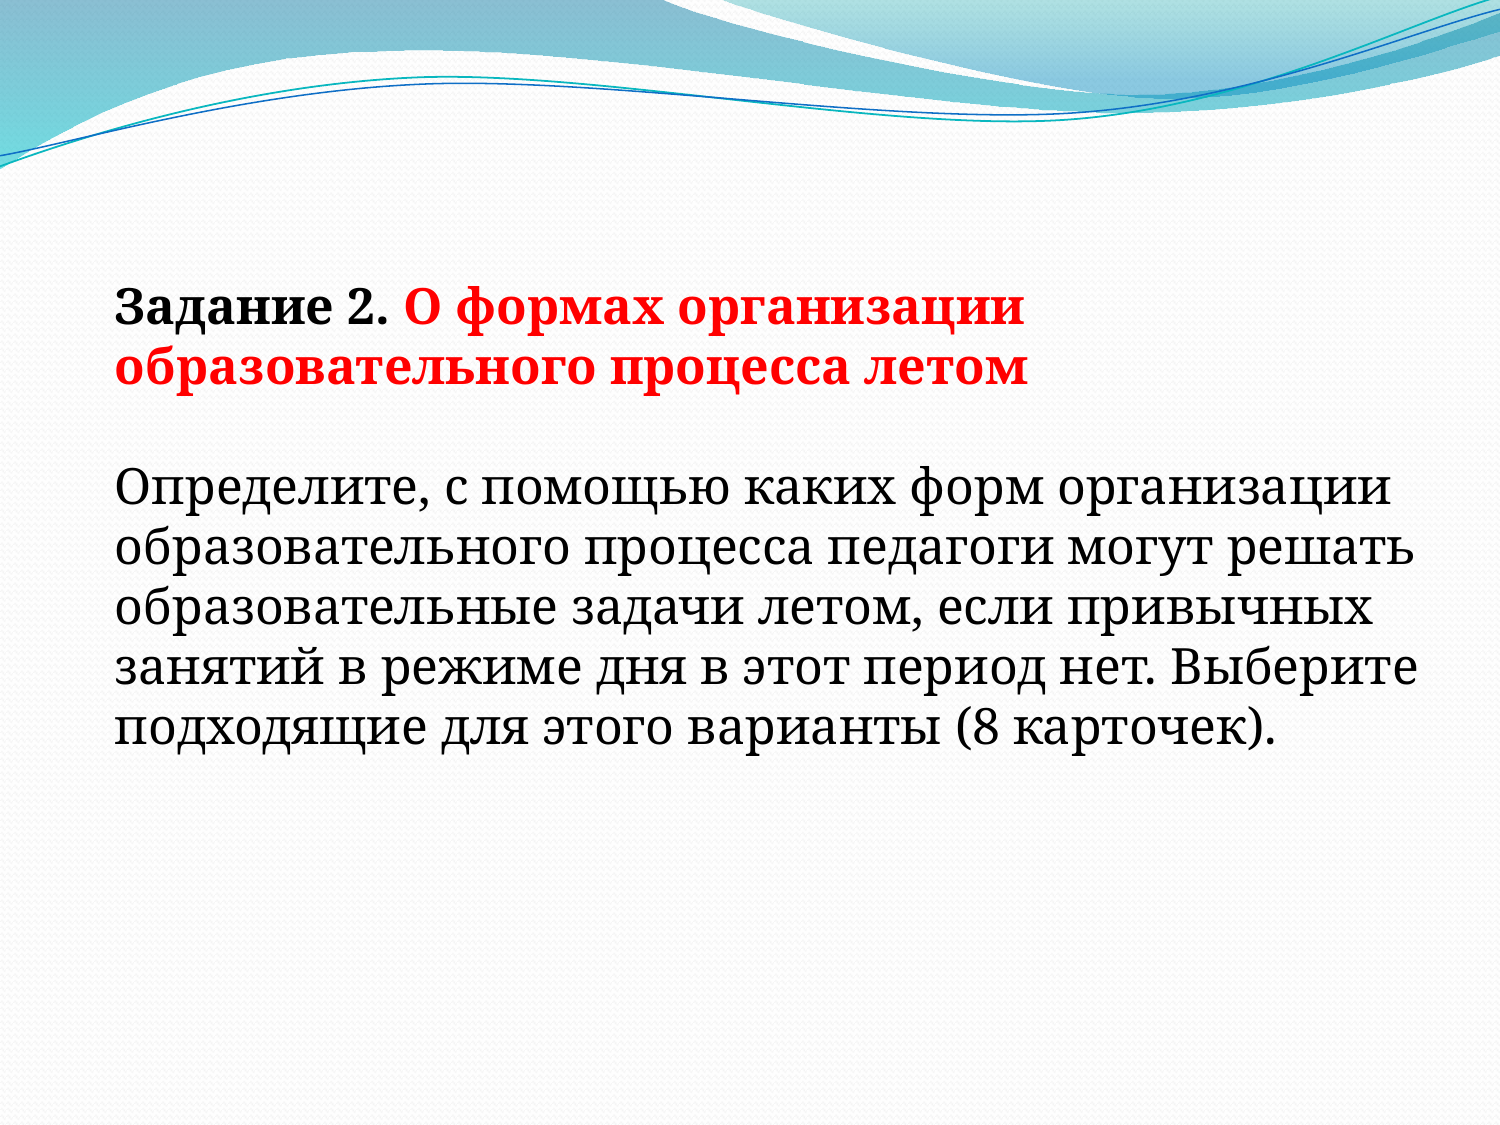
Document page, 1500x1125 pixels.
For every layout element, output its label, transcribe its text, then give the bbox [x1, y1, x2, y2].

text_box Задание 2. О формах организации образовательного процесса летом Определите, с помощью каких форм организации образовательного процесса педагоги могут решать образовательные задачи летом, если привычных занятий в режиме дня в этот период нет. Выберите подходящие для этого варианты (8 карточек). [100, 267, 1436, 762]
